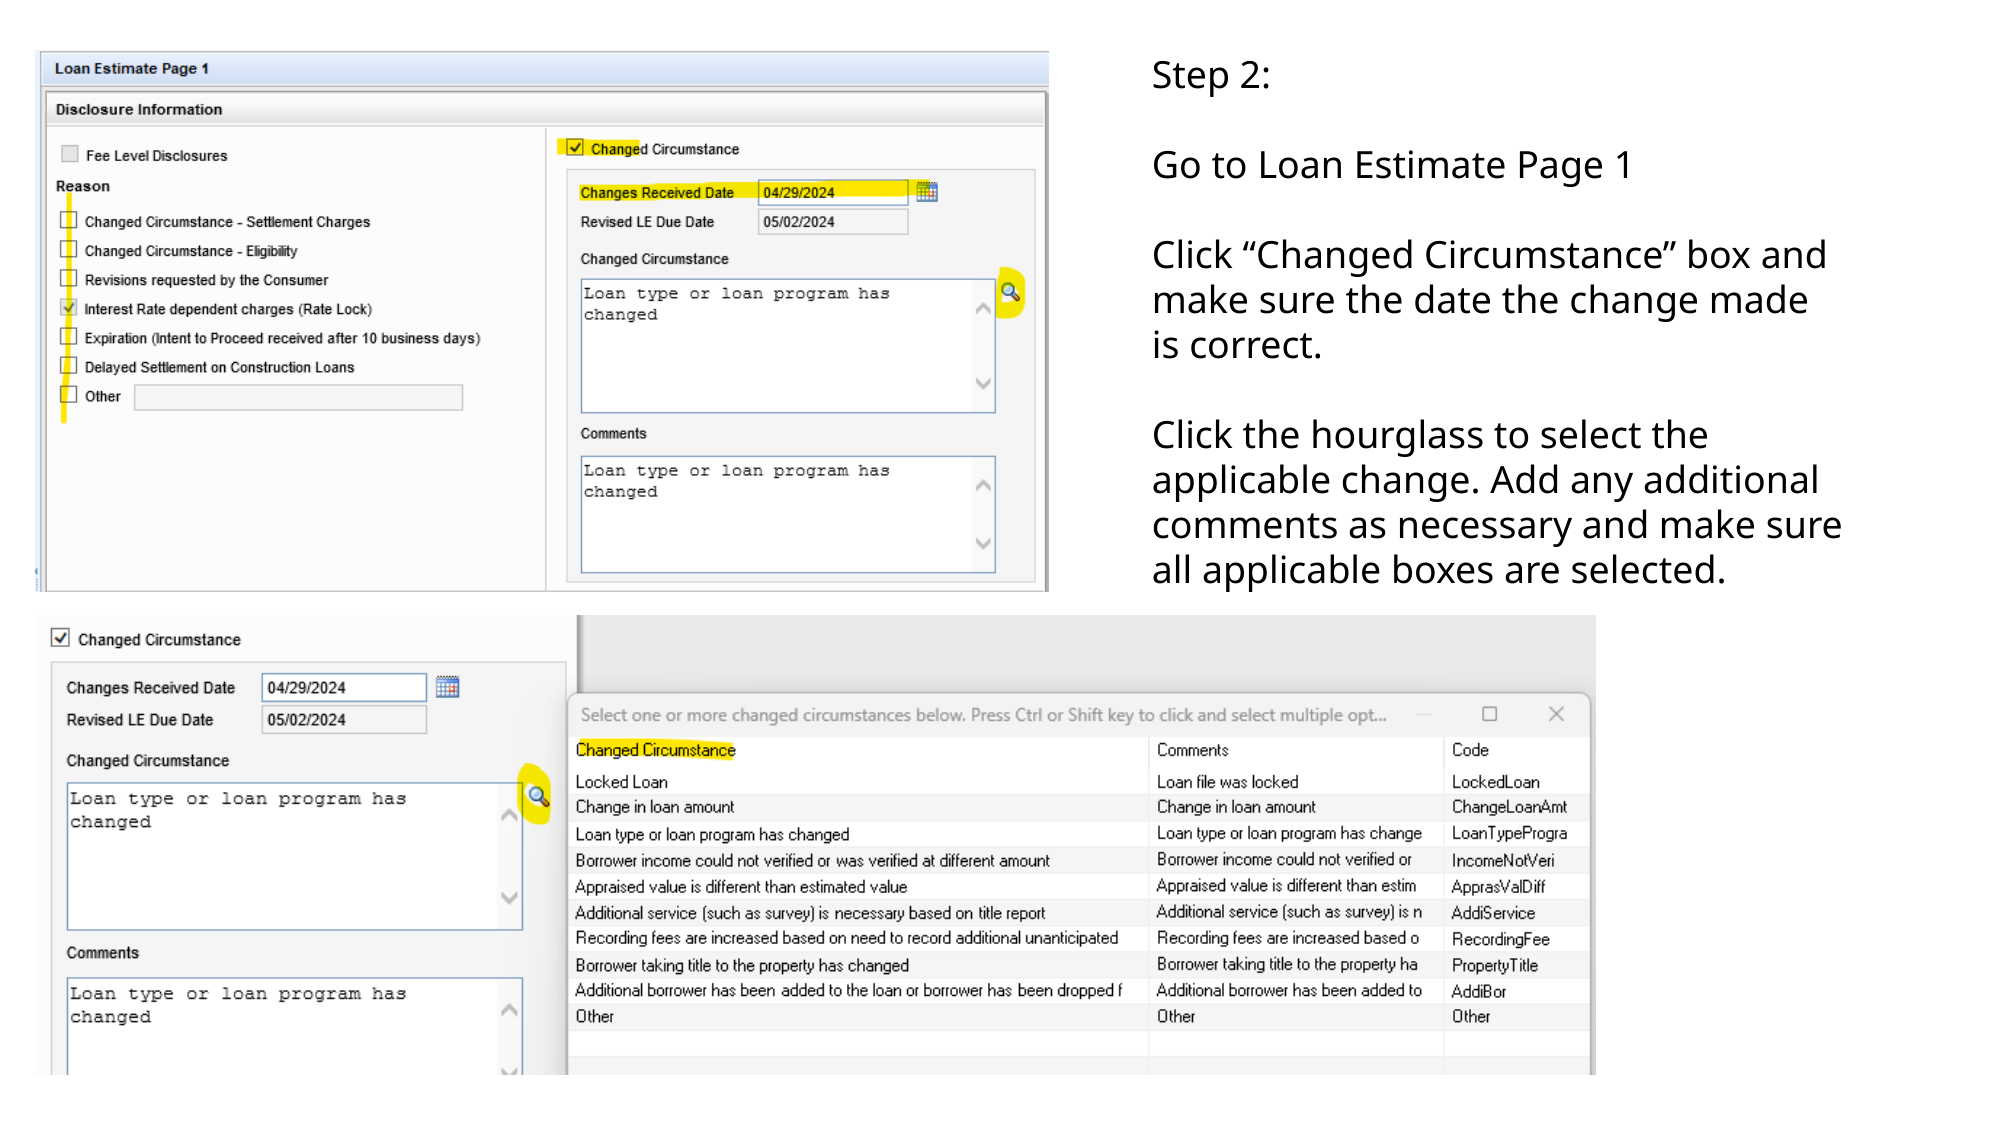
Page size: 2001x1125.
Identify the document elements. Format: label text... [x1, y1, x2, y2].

picture [35, 615, 1596, 1076]
picture [35, 49, 1050, 593]
text_box Step 2: Go to Loan Estimate Page 1 Click “Changed Circumstance” box and make sure the date the change made is correct. Click the hourglass to select the applicable change. Add any additional comments as necessary and make sure all applicable boxes are selected. [1137, 43, 1860, 599]
